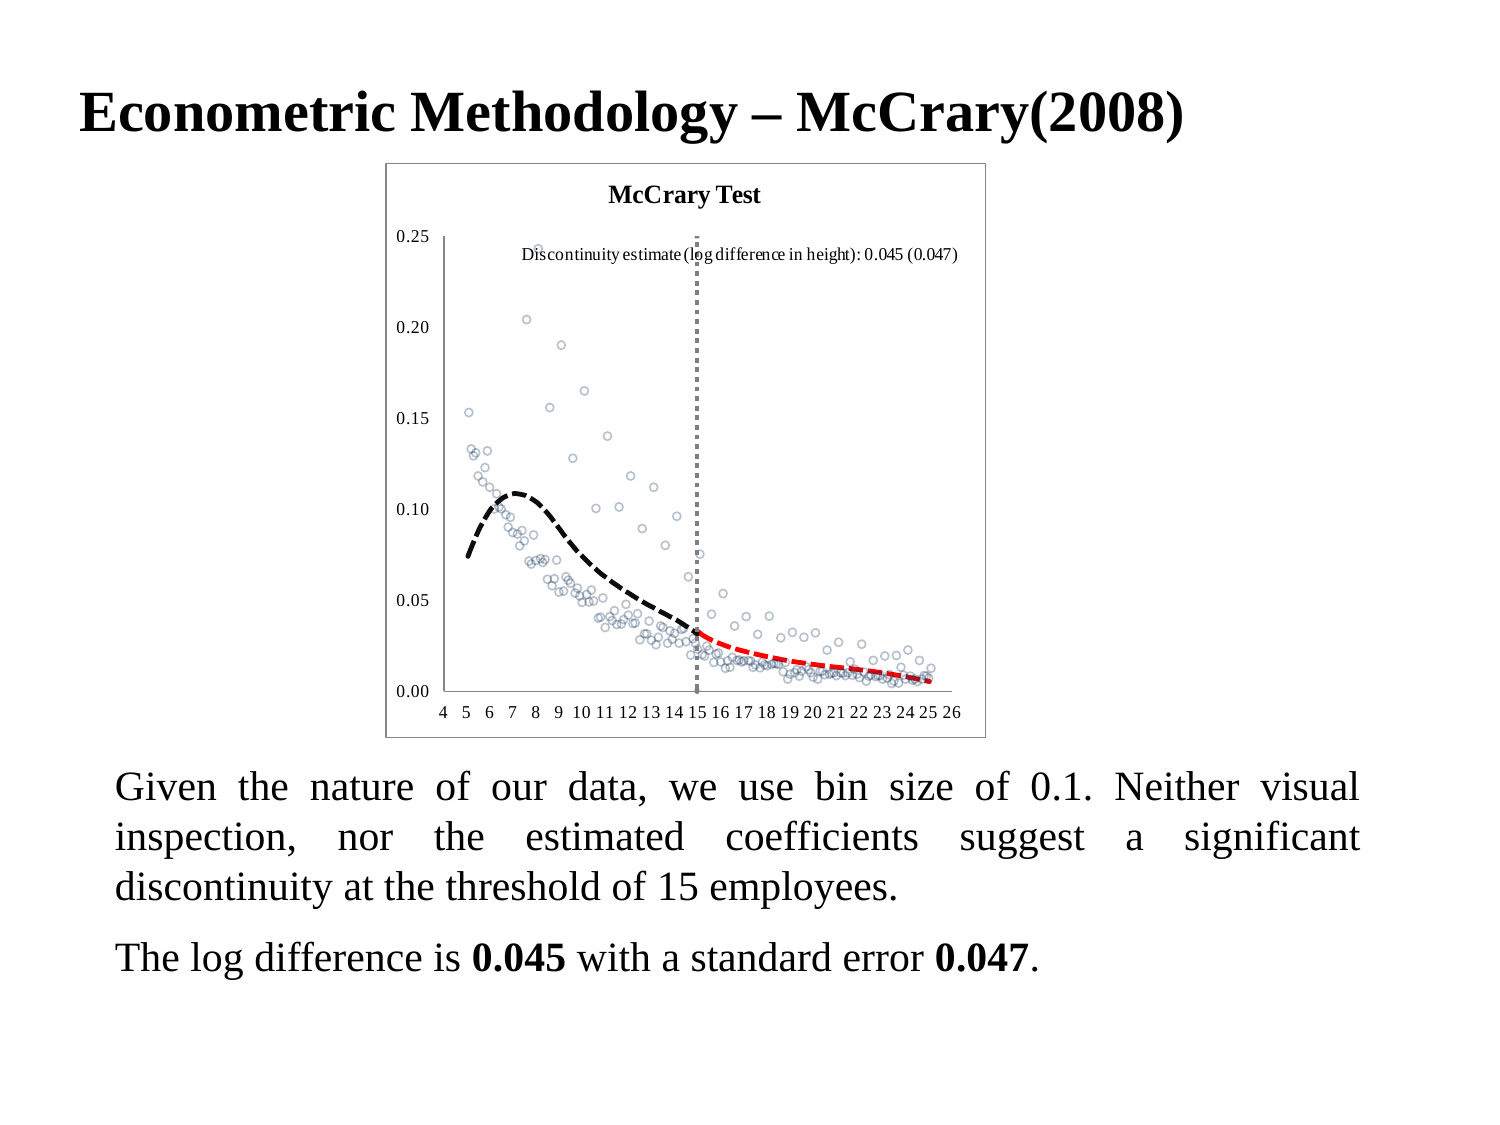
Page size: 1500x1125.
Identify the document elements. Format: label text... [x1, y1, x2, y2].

text_box Econometric Methodology – McCrary(2008) [64, 66, 1340, 149]
text_box Given the nature of our data, we use bin size of 0.1. Neither visual inspection, nor the estimated coefficients suggest a significant discontinuity at the threshold of 15 employees. The log difference is 0.045 with a standard error 0.047. [100, 751, 1376, 988]
picture [383, 160, 987, 739]
